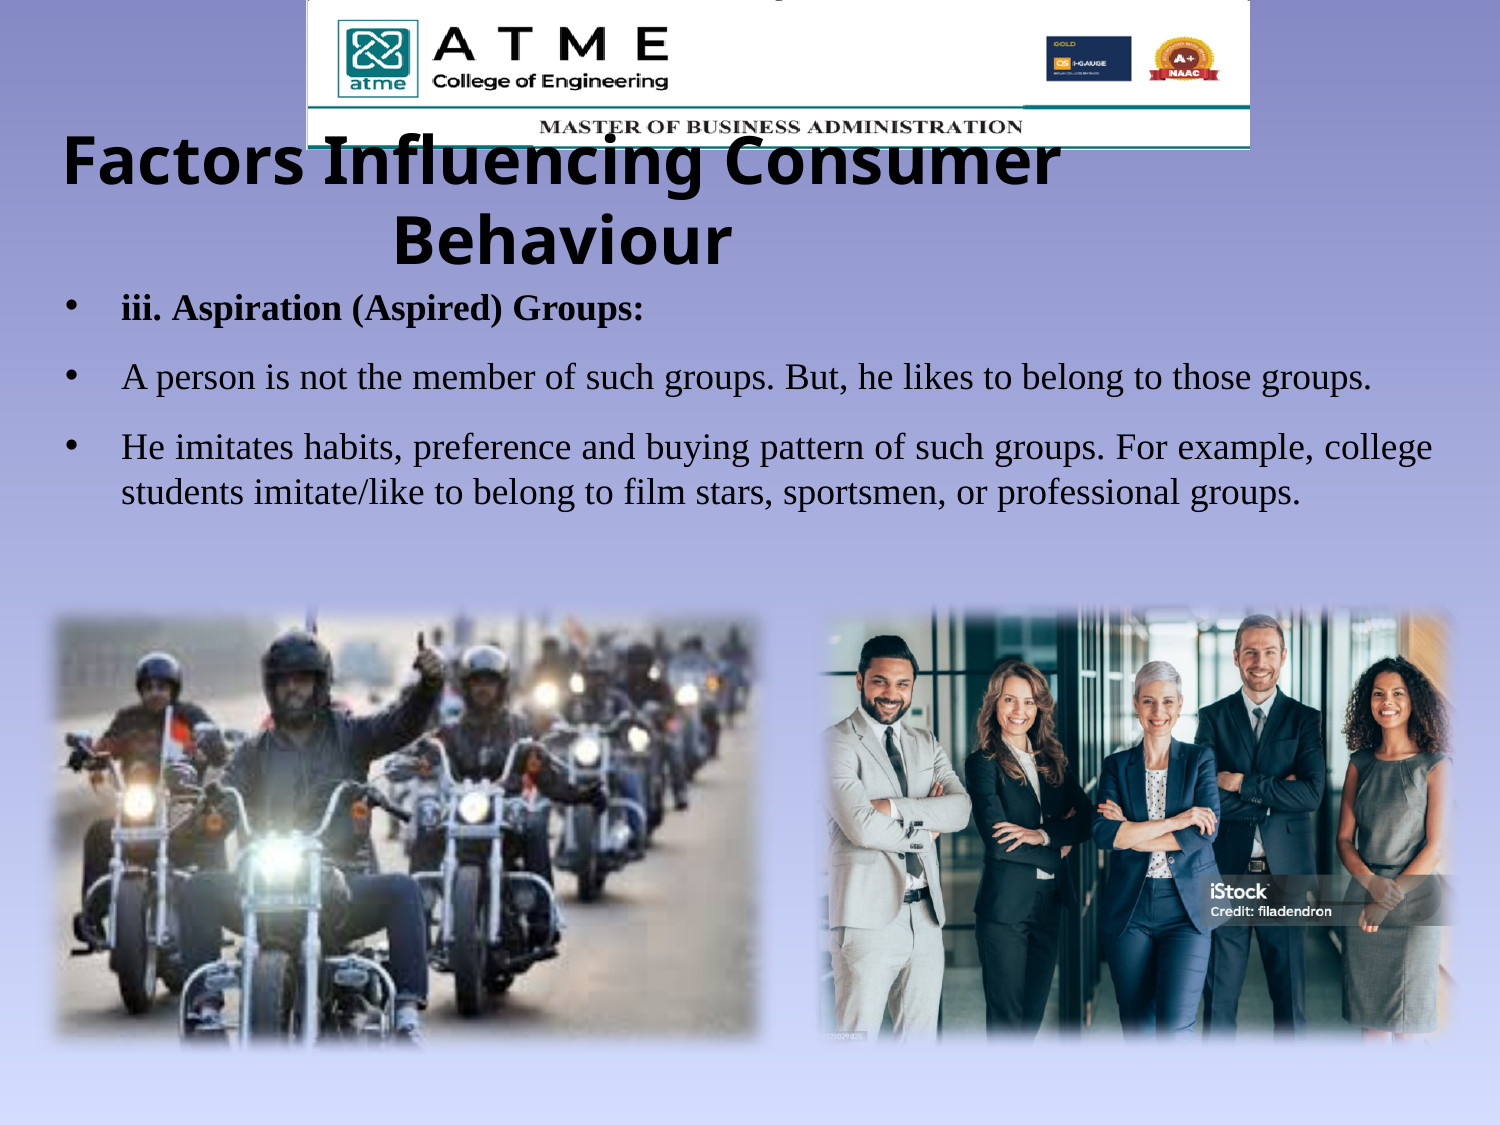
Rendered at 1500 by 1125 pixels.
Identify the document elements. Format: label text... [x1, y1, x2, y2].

picture [812, 599, 1463, 1051]
list iii. Aspiration (Aspired) Groups: A person is not the member of such groups. But, he likes to belong to those groups. He imitates habits, preference and buying pattern of such groups. For example, college students imitate/like to belong to film stars, sportsmen, or professional groups. [50, 275, 1450, 1100]
picture [37, 599, 776, 1057]
title Factors Influencing Consumer Behaviour [0, 170, 1238, 225]
picture [306, 0, 1250, 150]
